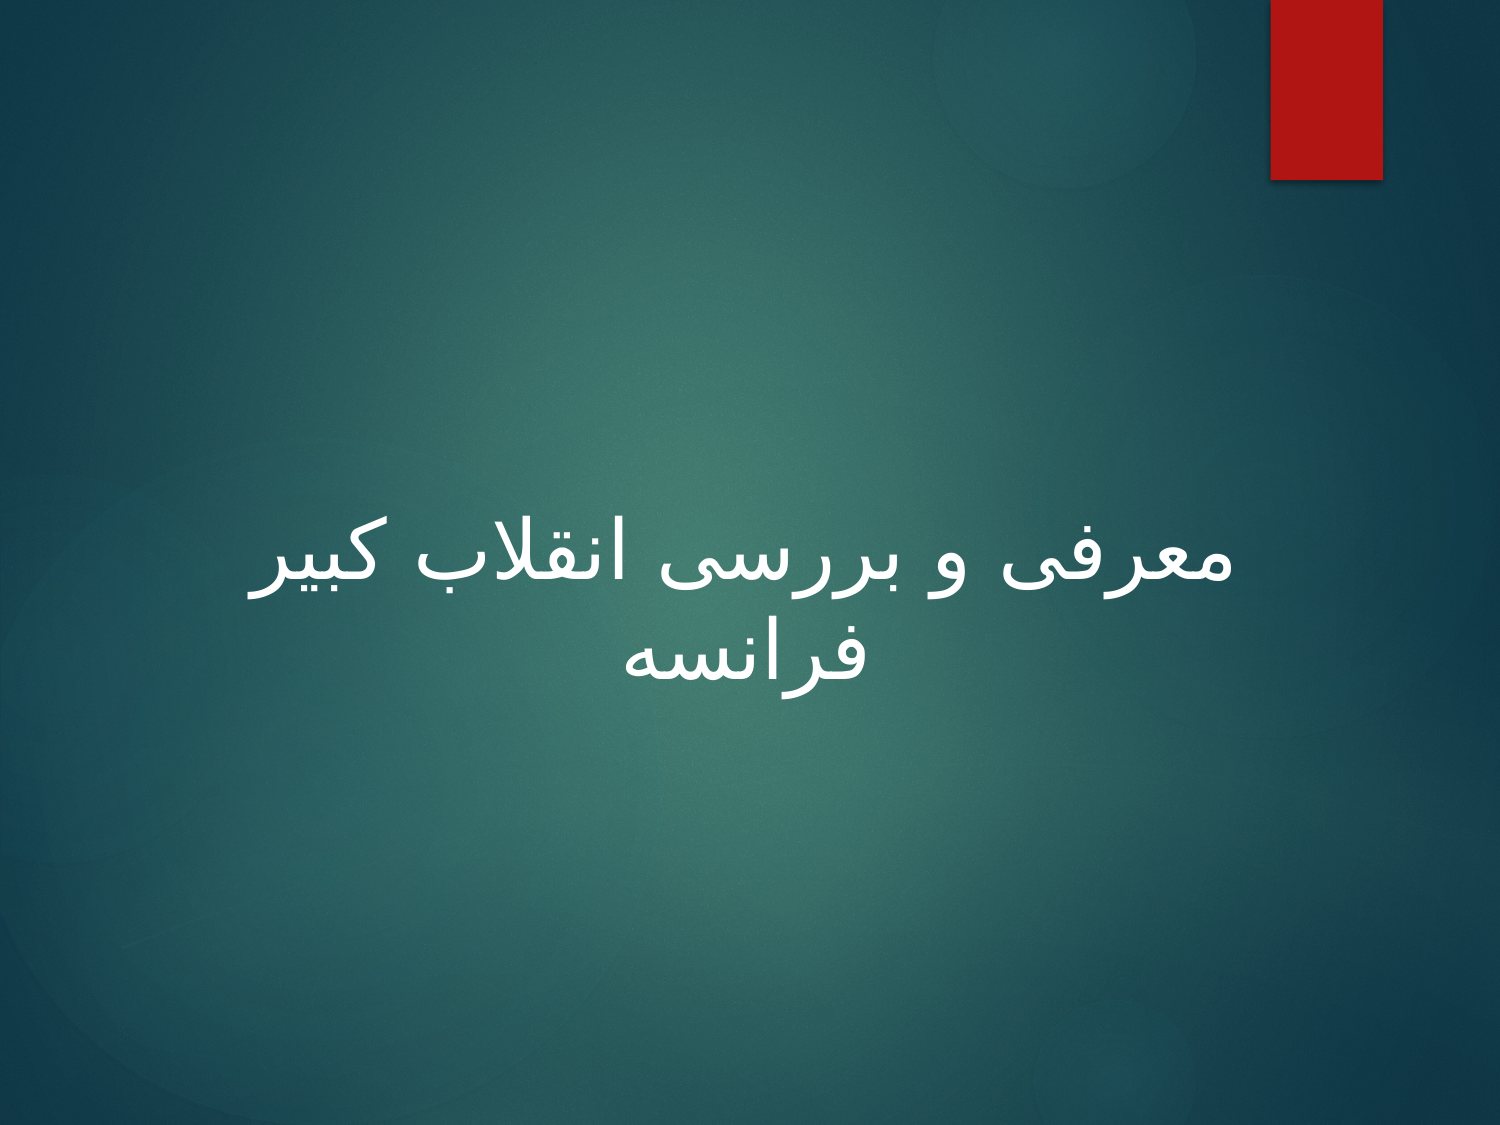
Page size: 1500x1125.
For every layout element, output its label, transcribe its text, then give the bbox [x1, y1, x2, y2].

text_box معرفی و بررسی انقلاب کبیر فرانسه [181, 488, 1309, 704]
